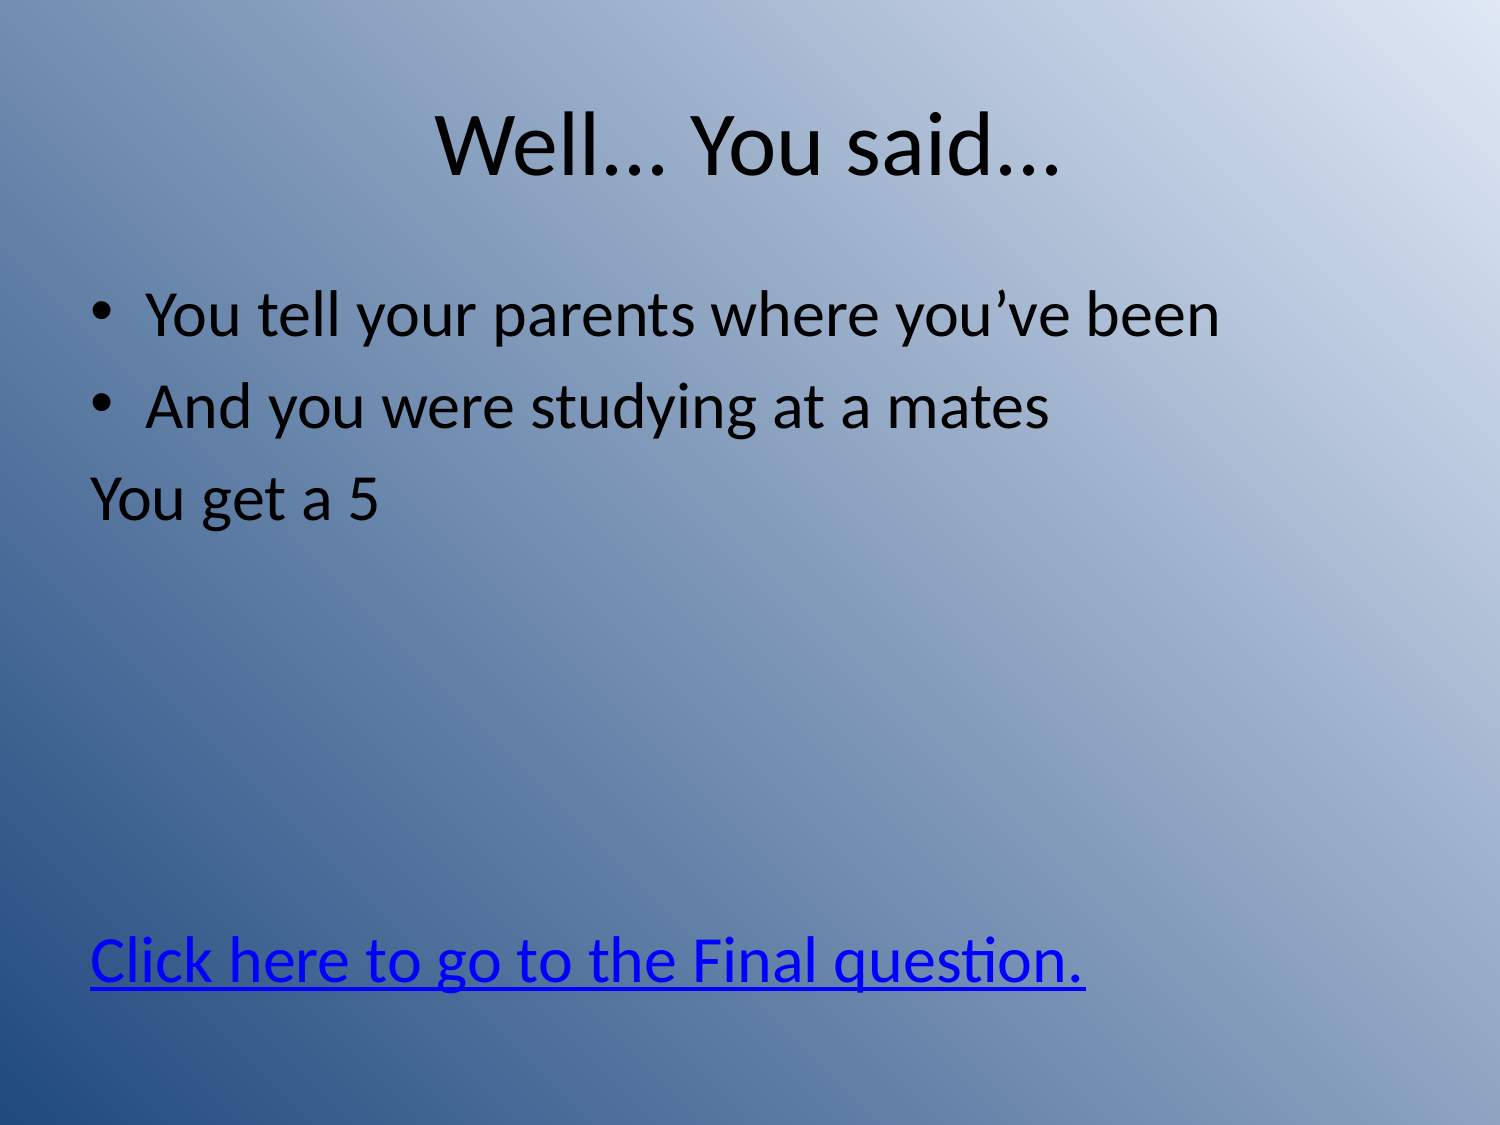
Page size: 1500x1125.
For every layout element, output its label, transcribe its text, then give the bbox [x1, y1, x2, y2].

title Well... You said... [75, 45, 1425, 233]
list You tell your parents where you’ve been And you were studying at a mates You get a 5 Click here to go to the Final question. [75, 262, 1425, 1005]
